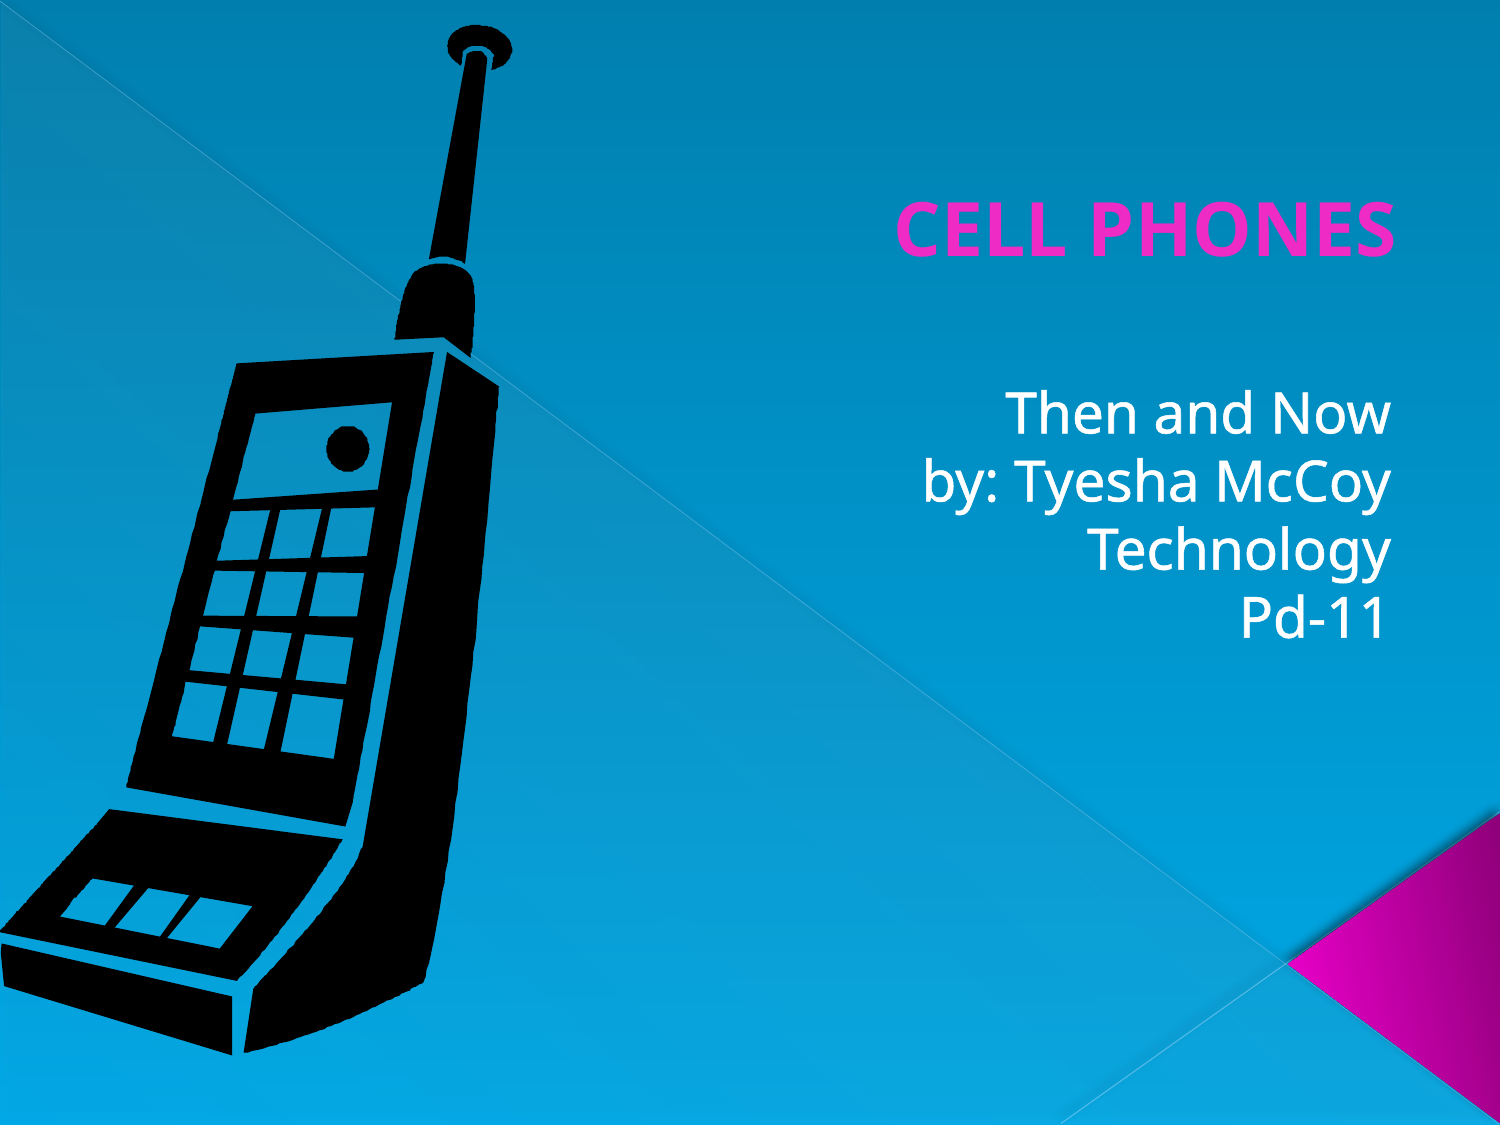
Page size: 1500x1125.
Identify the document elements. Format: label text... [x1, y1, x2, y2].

subtitle Then and Now by: Tyesha McCoy Technology Pd-11 [516, 369, 1412, 657]
picture [397, 265, 474, 354]
picture [449, 26, 511, 68]
picture [2, 811, 340, 979]
picture [2, 945, 231, 1053]
title Cell Phones [516, 127, 1412, 369]
picture [128, 353, 432, 825]
picture [431, 52, 486, 261]
picture [245, 355, 497, 1051]
